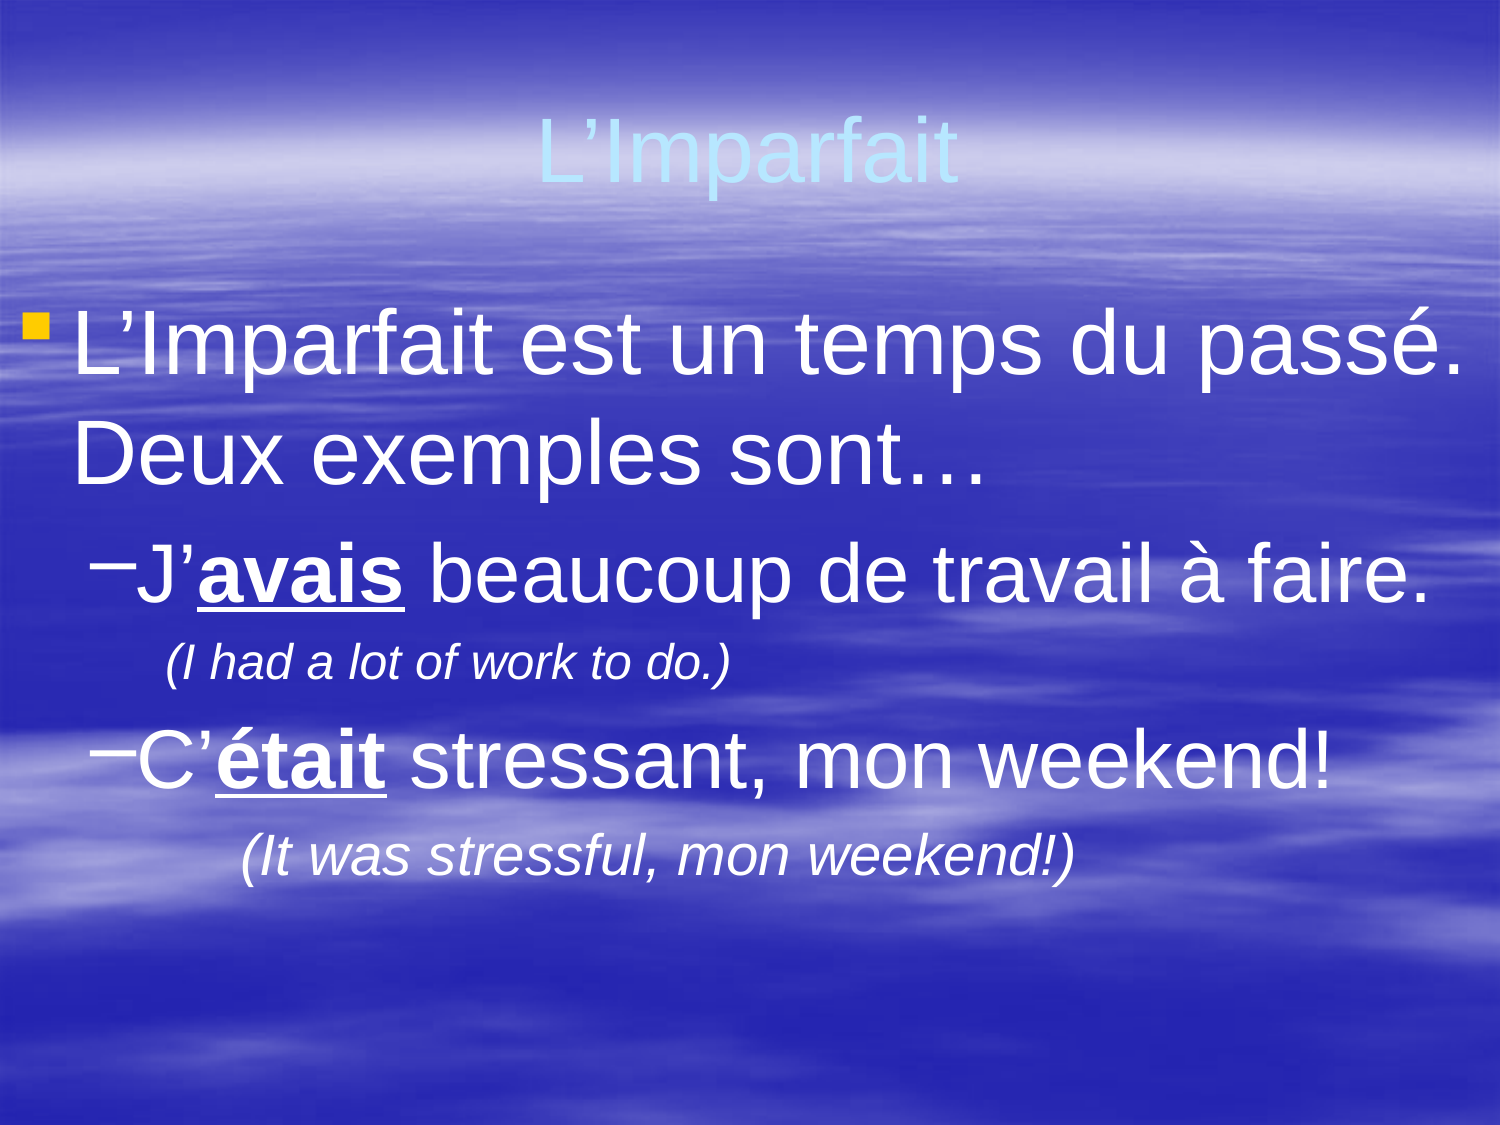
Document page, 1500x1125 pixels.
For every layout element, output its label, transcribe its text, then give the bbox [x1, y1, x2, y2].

list L’Imparfait est un temps du passé. Deux exemples sont… J’avais beaucoup de travail à faire. (I had a lot of work to do.) C’était stressant, mon weekend! (It was stressful, mon weekend!) [0, 275, 1488, 1001]
title L’Imparfait [49, 37, 1446, 255]
